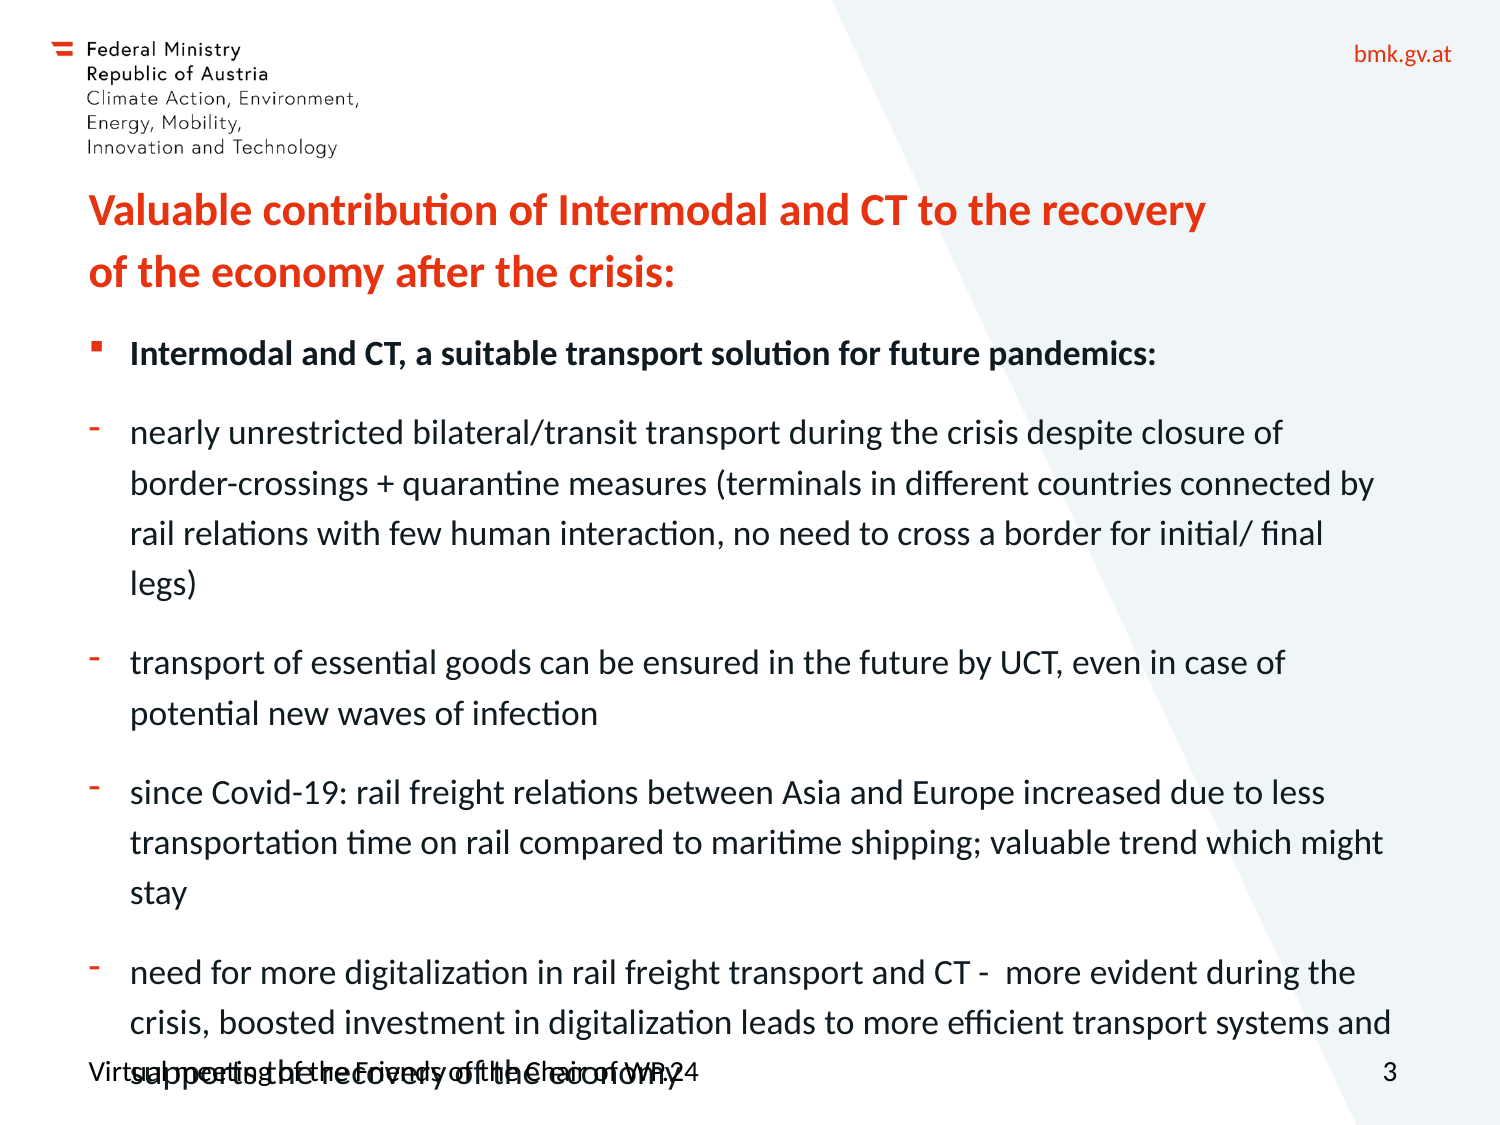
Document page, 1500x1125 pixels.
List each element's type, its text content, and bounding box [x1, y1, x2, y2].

picture [0, 0, 1500, 1125]
title Valuable contribution of Intermodal and CT to the recovery of the economy after the crisis: [88, 171, 1398, 305]
slide_number 3 [1263, 1047, 1398, 1092]
footer Virtual meeting of the Friends of the Chair of WP.24 [88, 1047, 1217, 1092]
list Intermodal and CT, a suitable transport solution for future pandemics: nearly unrestricted bilateral/transit transport during the crisis despite closure of border-crossings + quarantine measures (terminals in different countries connected by rail relations with few human interaction, no need to cross a border for initial/ final legs) transport of essential goods can be ensured in the future by UCT, even in case of potential new waves of infection since Covid-19: rail freight relations between Asia and Europe increased due to less transportation time on rail compared to maritime shipping; valuable trend which might stay need for more digitalization in rail freight transport and CT - more evident during the crisis, boosted investment in digitalization leads to more efficient transport systems and supports the recovery of the economy [88, 322, 1398, 1038]
